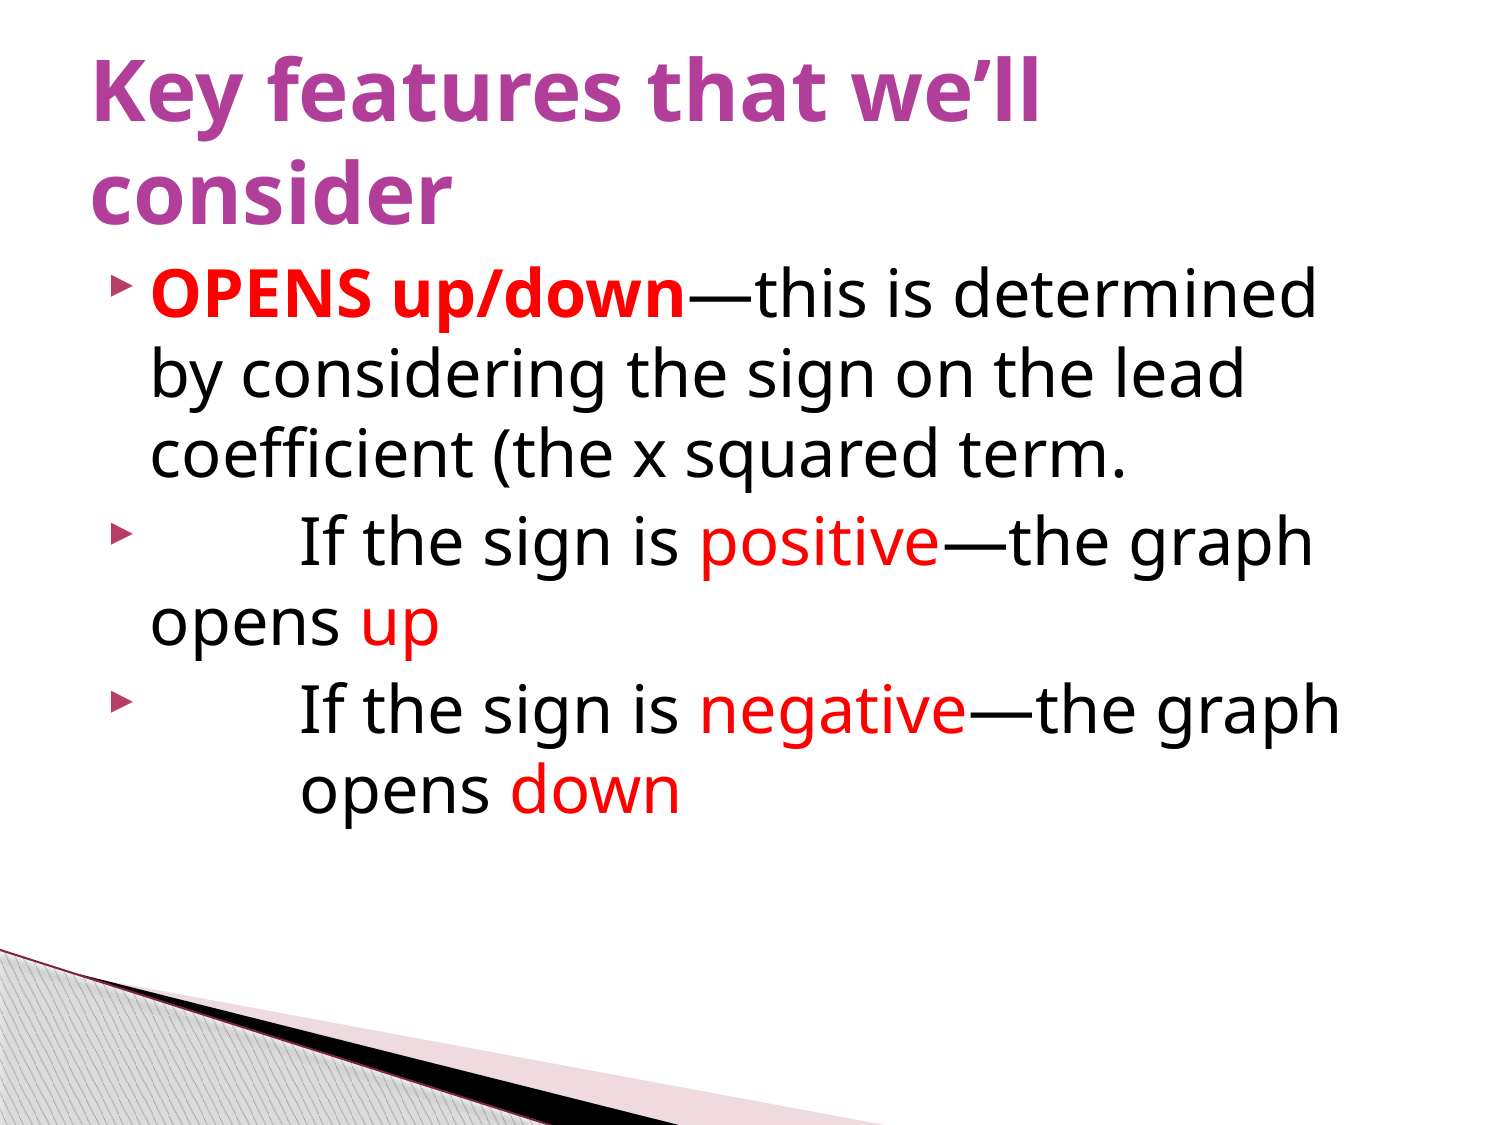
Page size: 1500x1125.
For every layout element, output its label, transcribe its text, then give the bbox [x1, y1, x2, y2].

list OPENS up/down—this is determined by considering the sign on the lead coefficient (the x squared term. If the sign is positive—the graph opens up If the sign is negative—the graph opens down [75, 243, 1425, 986]
title Key features that we’ll consider [75, 45, 1425, 233]
